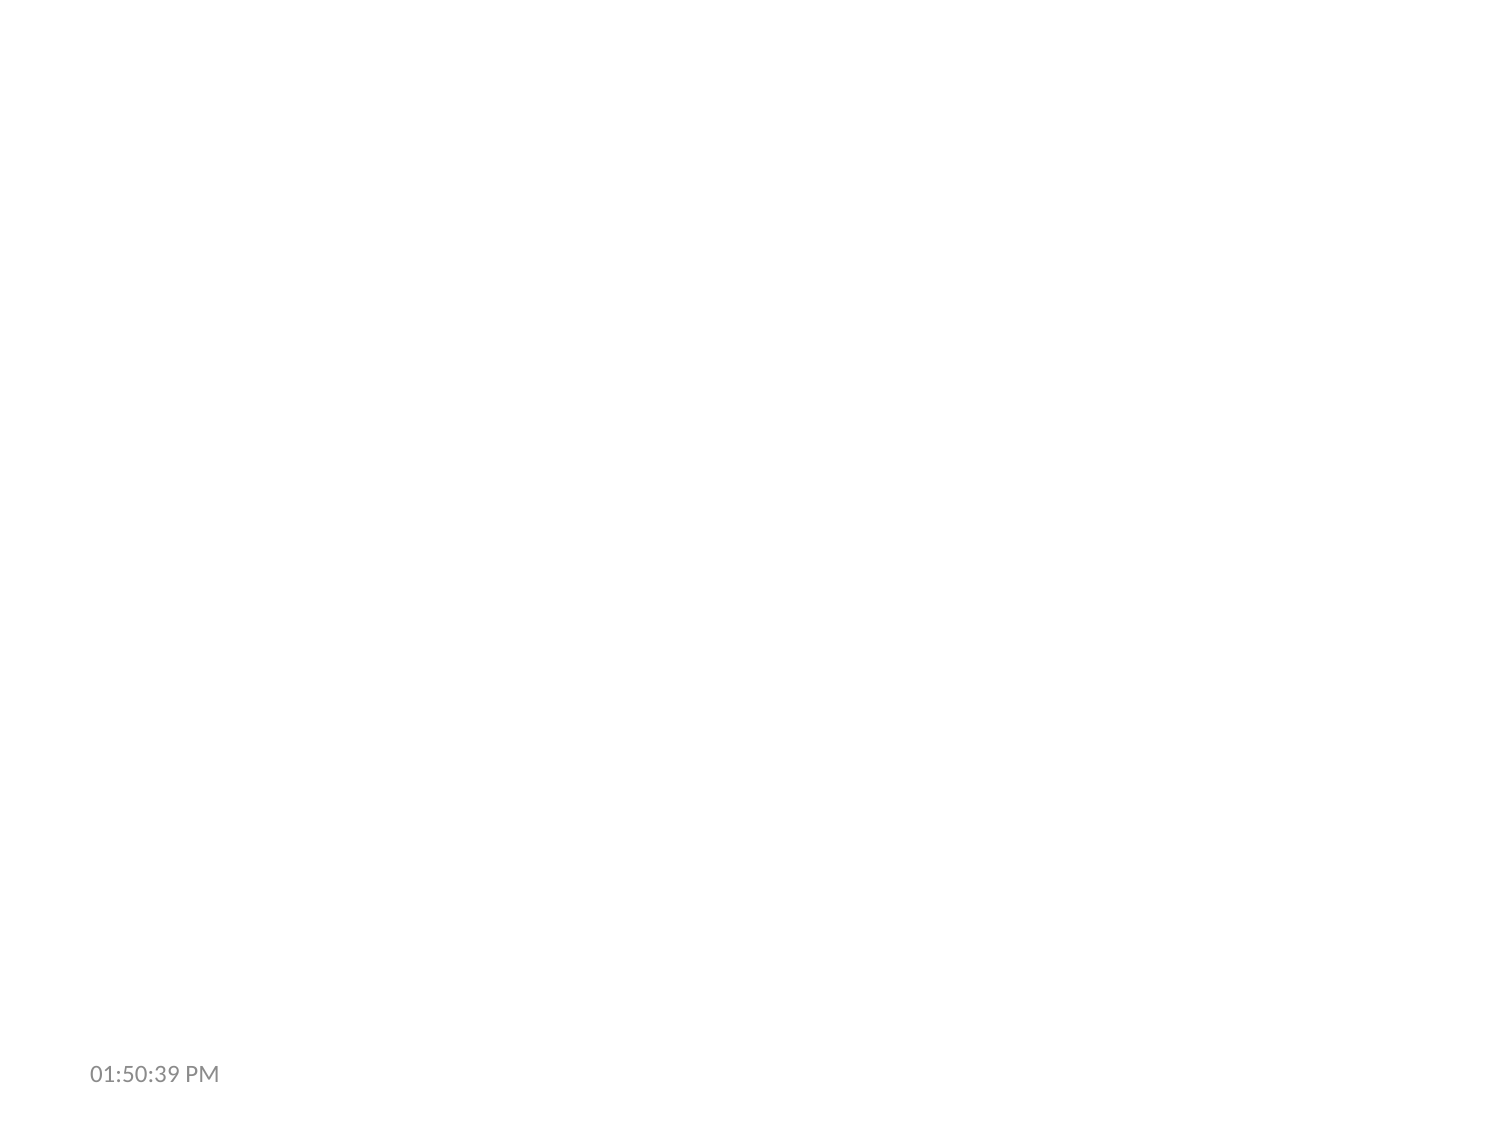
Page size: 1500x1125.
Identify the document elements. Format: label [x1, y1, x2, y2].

slide_number [75, 1042, 425, 1103]
